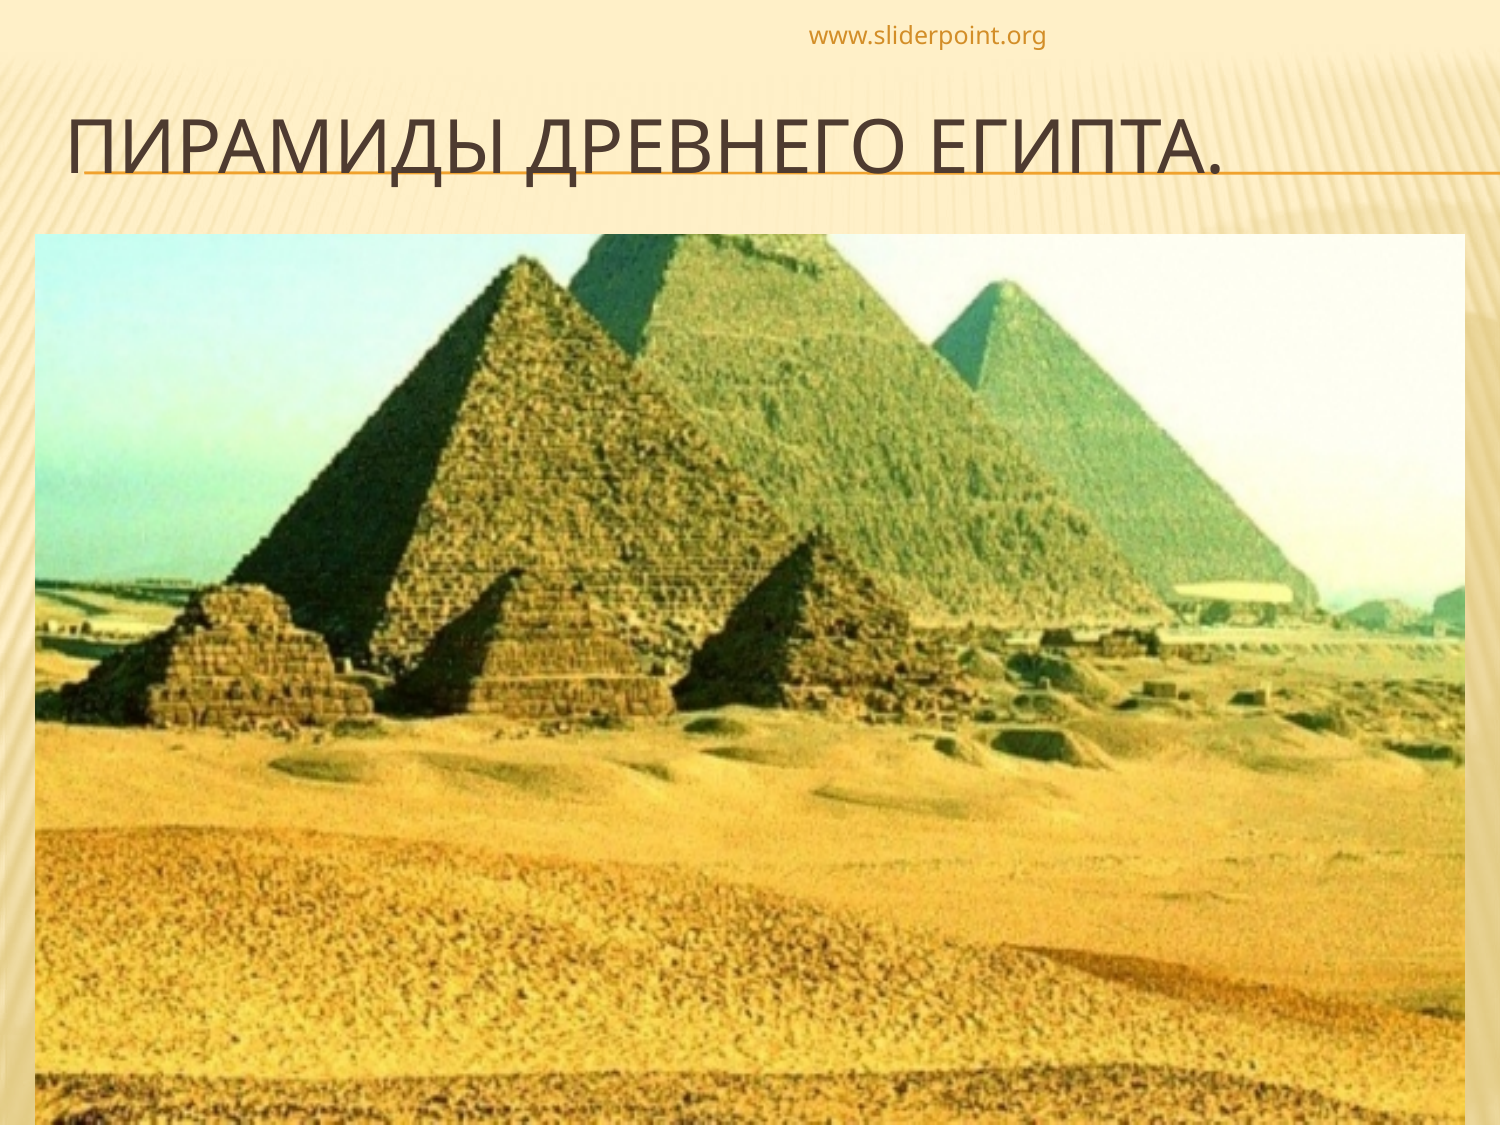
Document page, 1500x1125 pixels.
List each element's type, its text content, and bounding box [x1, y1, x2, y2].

picture [34, 234, 1466, 1125]
footer www.sliderpoint.org [512, 12, 1063, 60]
title Пирамиды древнего египта. [49, 75, 1475, 213]
